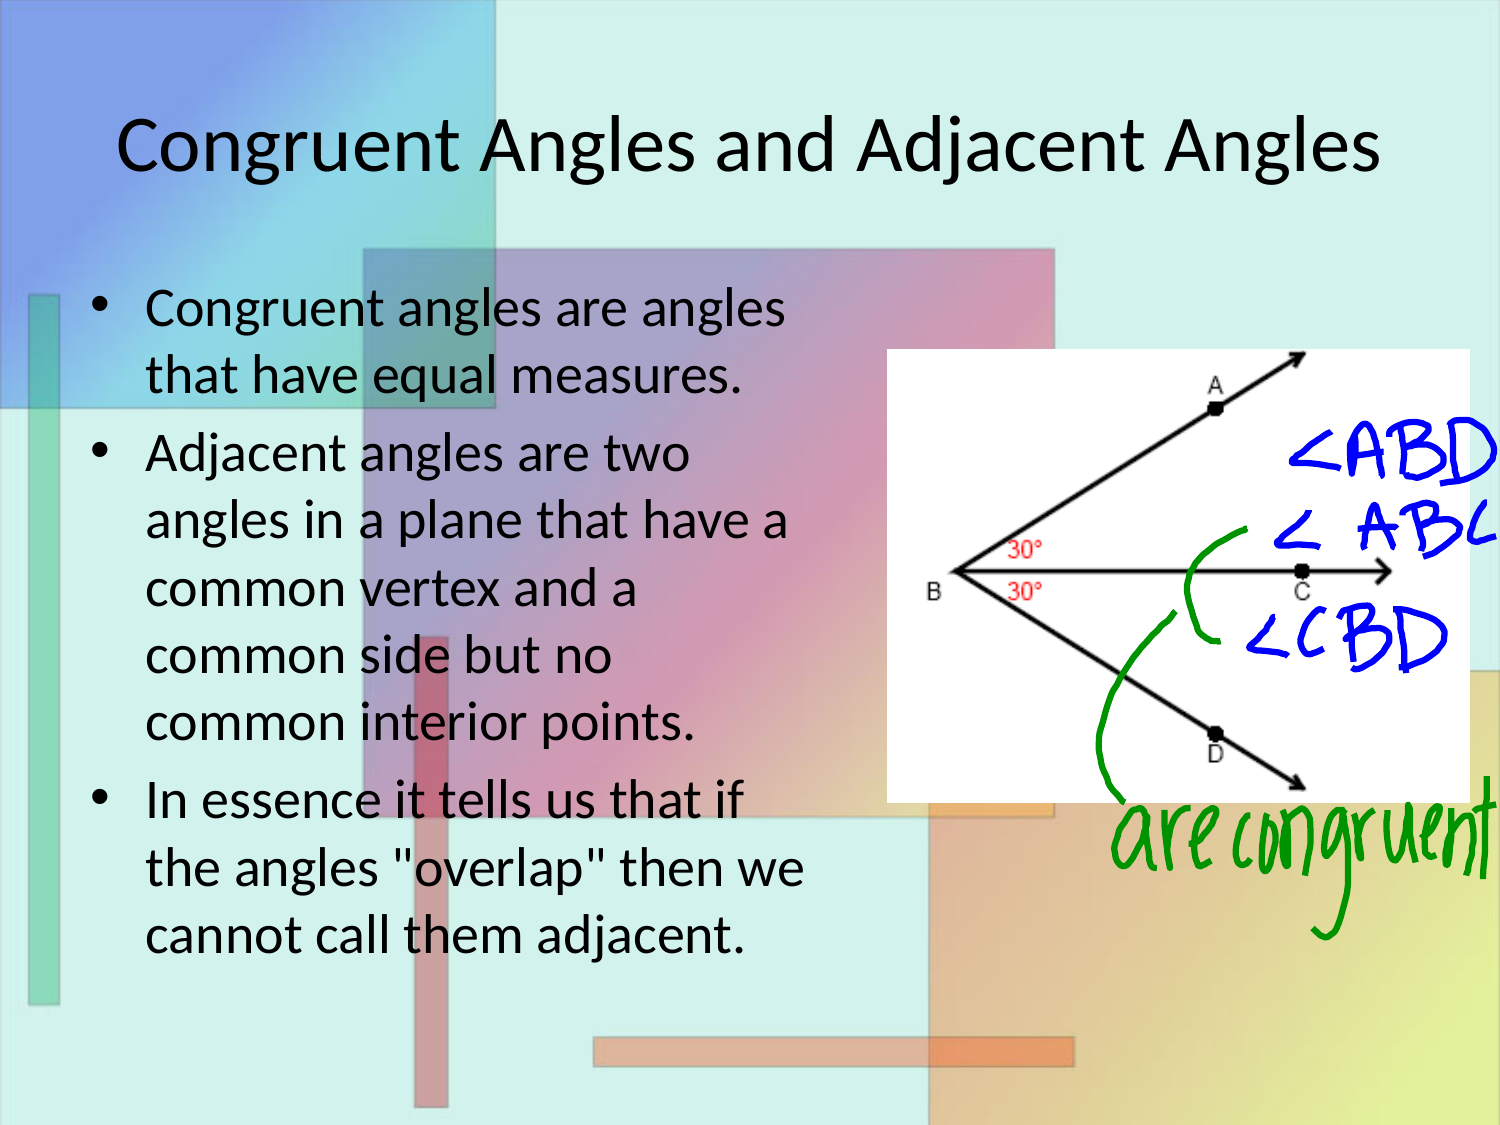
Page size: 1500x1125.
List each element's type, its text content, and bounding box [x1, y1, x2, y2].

text_box [1281, 812, 1312, 876]
text_box [1444, 812, 1475, 876]
text_box [1385, 812, 1417, 863]
title Congruent Angles and Adjacent Angles [75, 45, 1425, 233]
text_box [1482, 808, 1487, 880]
text_box [1188, 812, 1218, 867]
picture [0, 0, 1500, 1125]
text_box [1484, 776, 1488, 806]
text_box [1261, 813, 1277, 873]
text_box [1474, 501, 1497, 543]
text_box [1234, 814, 1252, 866]
text_box [1311, 812, 1349, 939]
text_box [1113, 812, 1157, 869]
text_box [1473, 803, 1497, 813]
text_box [1474, 421, 1495, 477]
list Congruent angles are angles that have equal measures. Adjacent angles are two angles in a plane that have a common vertex and a common side but no common interior points. In essence it tells us that if the angles "overlap" then we cannot call them adjacent. [75, 262, 838, 988]
text_box [1353, 812, 1373, 860]
text_box [1163, 812, 1181, 869]
text_box [1420, 812, 1441, 858]
